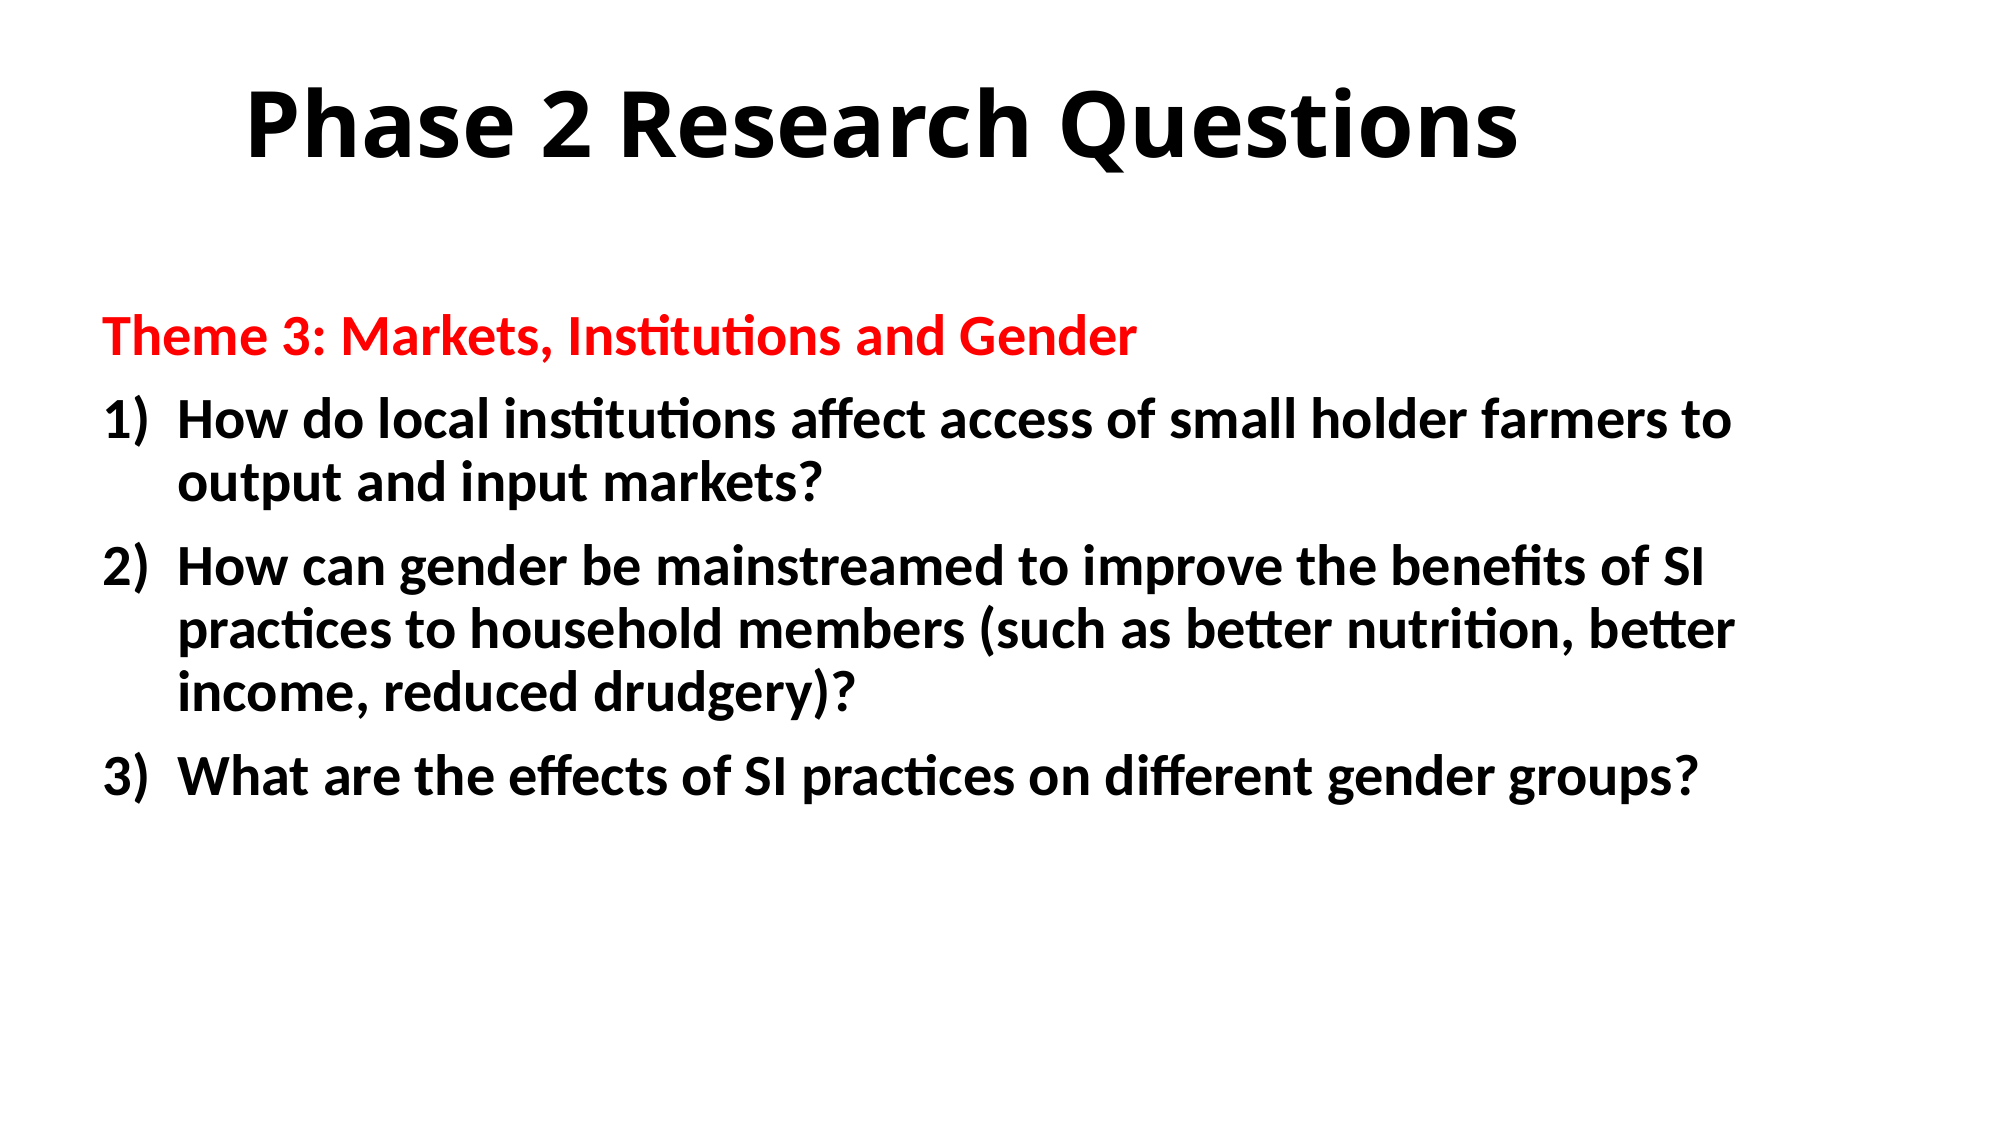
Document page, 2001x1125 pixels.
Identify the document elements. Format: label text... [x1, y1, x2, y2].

list Theme 3: Markets, Institutions and Gender How do local institutions affect access of small holder farmers to output and input markets? How can gender be mainstreamed to improve the benefits of SI practices to household members (such as better nutrition, better income, reduced drudgery)? What are the effects of SI practices on different gender groups? [87, 297, 1813, 1012]
text_box Phase 2 Research Questions [228, 59, 1729, 197]
